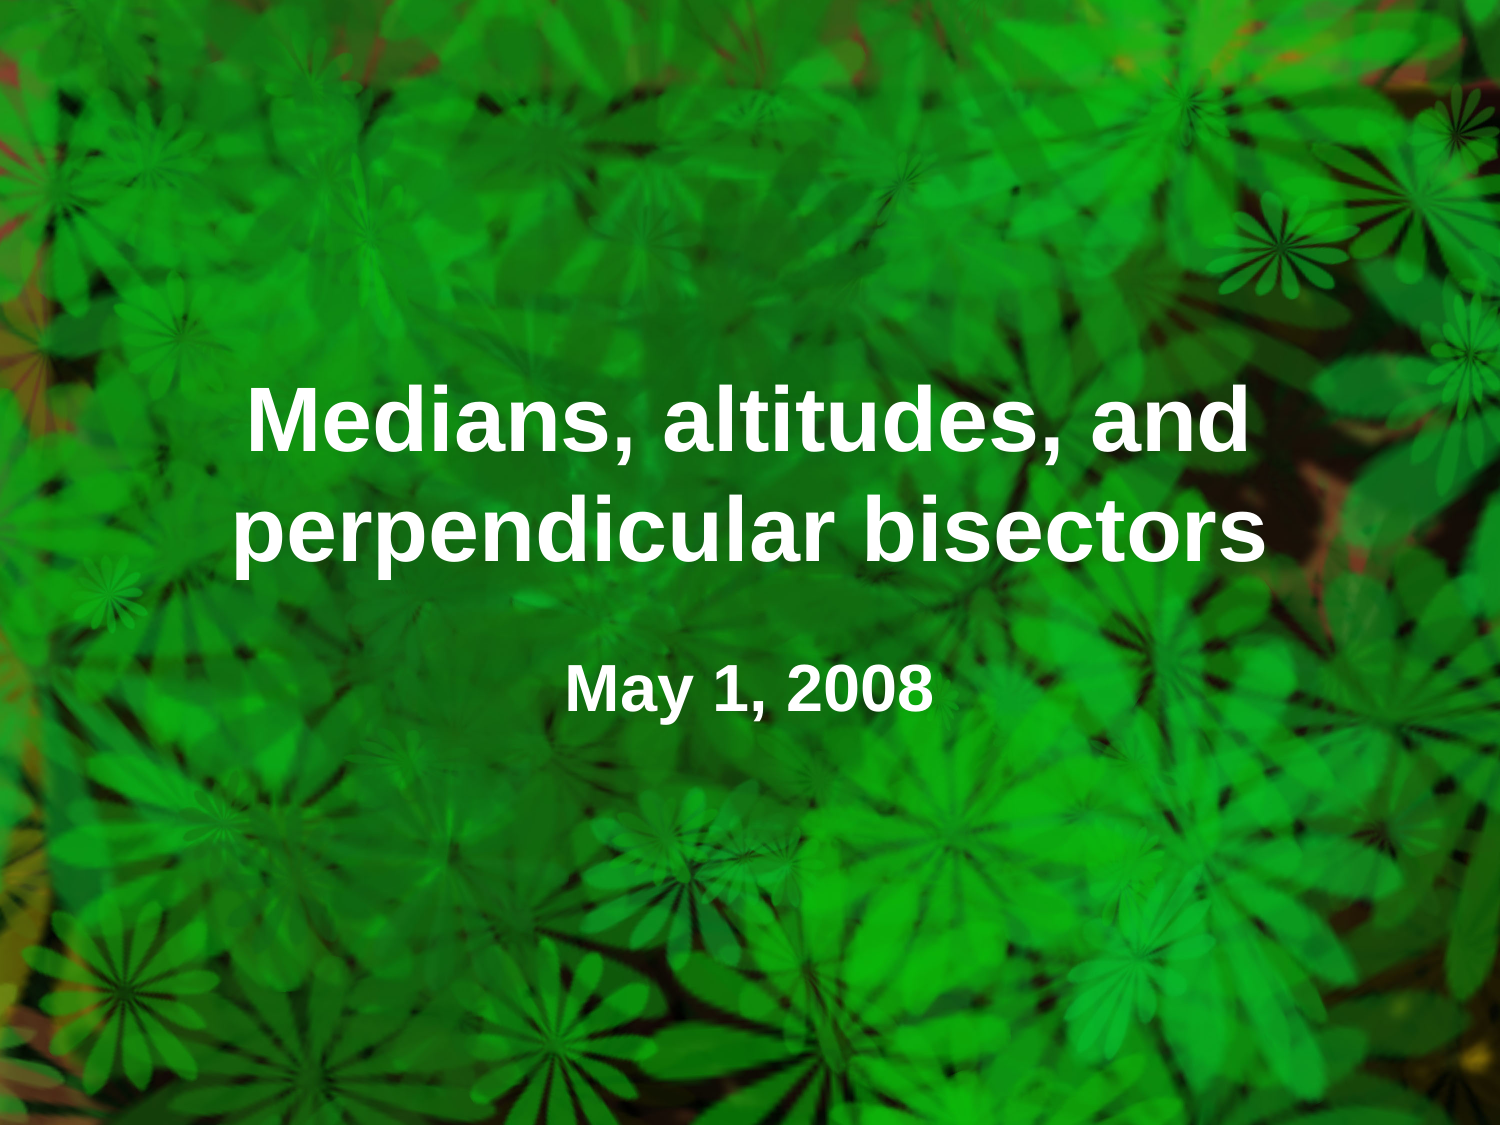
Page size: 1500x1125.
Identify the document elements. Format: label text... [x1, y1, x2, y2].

picture [0, 0, 1500, 1125]
subtitle May 1, 2008 [224, 637, 1276, 926]
title Medians, altitudes, and perpendicular bisectors [112, 349, 1388, 591]
